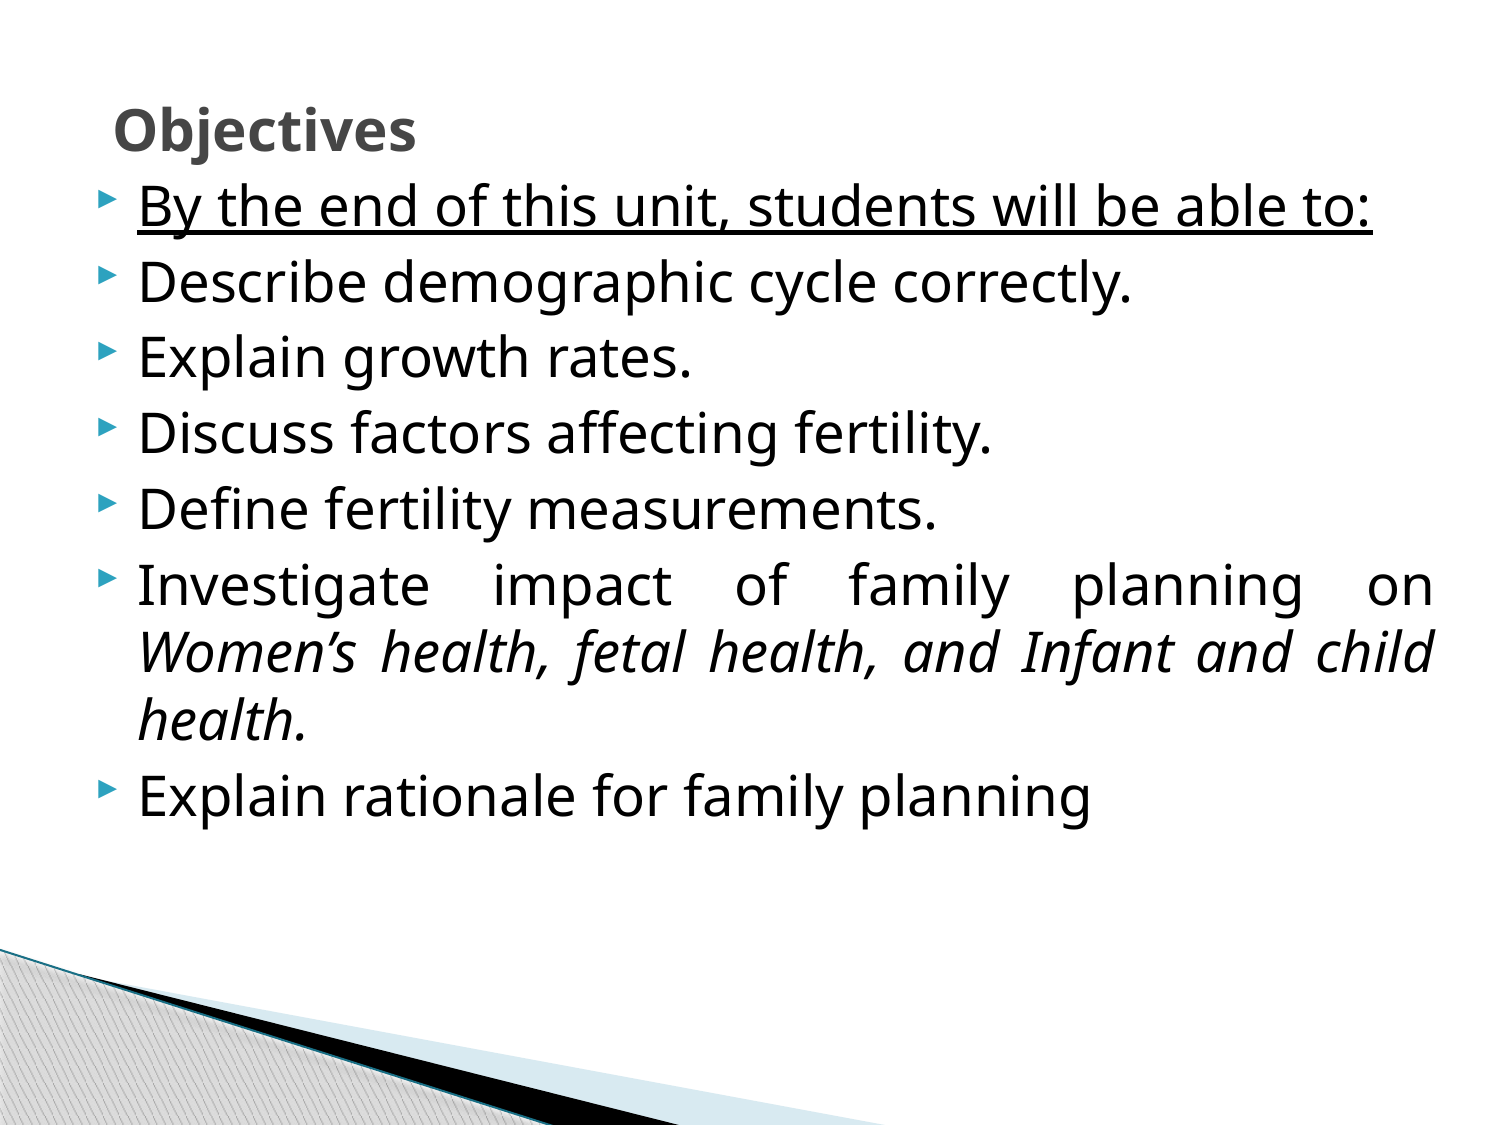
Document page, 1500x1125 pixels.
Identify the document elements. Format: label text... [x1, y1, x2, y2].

title Objectives [75, 47, 1425, 188]
list By the end of this unit, students will be able to: Describe demographic cycle correctly. Explain growth rates. Discuss factors affecting fertility. Define fertility measurements. Investigate impact of family planning on Women’s health, fetal health, and Infant and child health. Explain rationale for family planning [62, 162, 1450, 1100]
